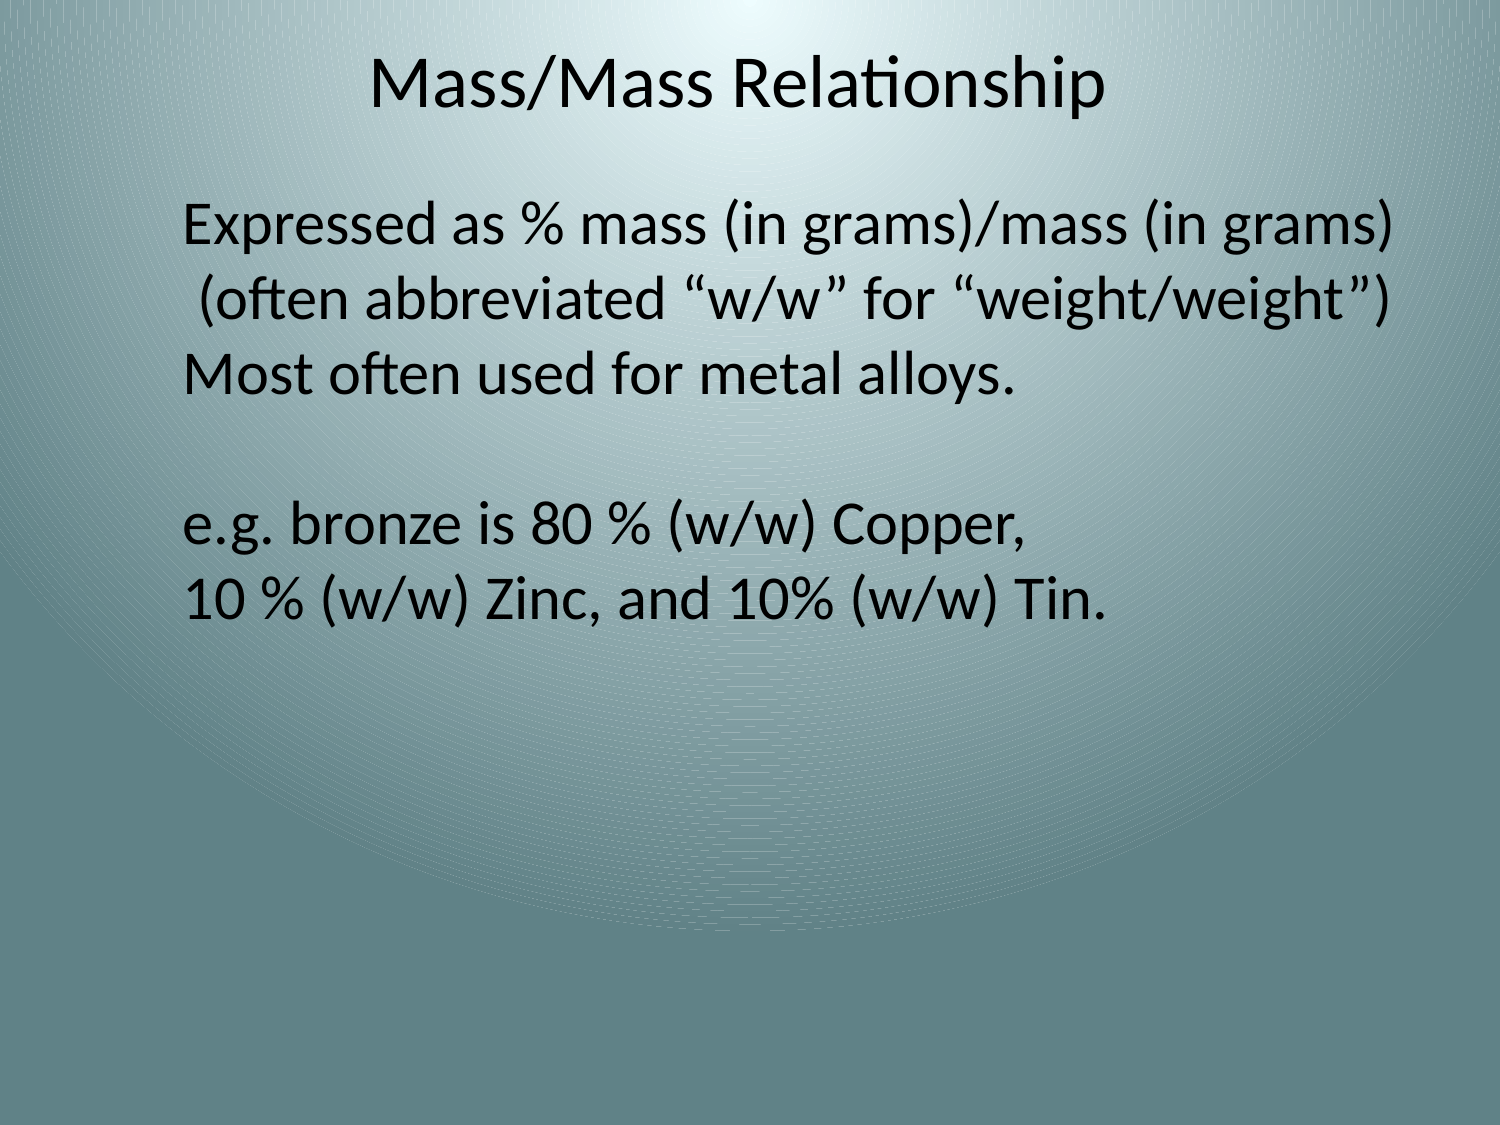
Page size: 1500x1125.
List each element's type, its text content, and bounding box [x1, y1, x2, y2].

text_box Mass/Mass Relationship [354, 24, 1123, 130]
text_box Expressed as % mass (in grams)/mass (in grams) (often abbreviated “w/w” for “weight/weight”) Most often used for metal alloys. e.g. bronze is 80 % (w/w) Copper, 10 % (w/w) Zinc, and 10% (w/w) Tin. [168, 174, 1414, 640]
